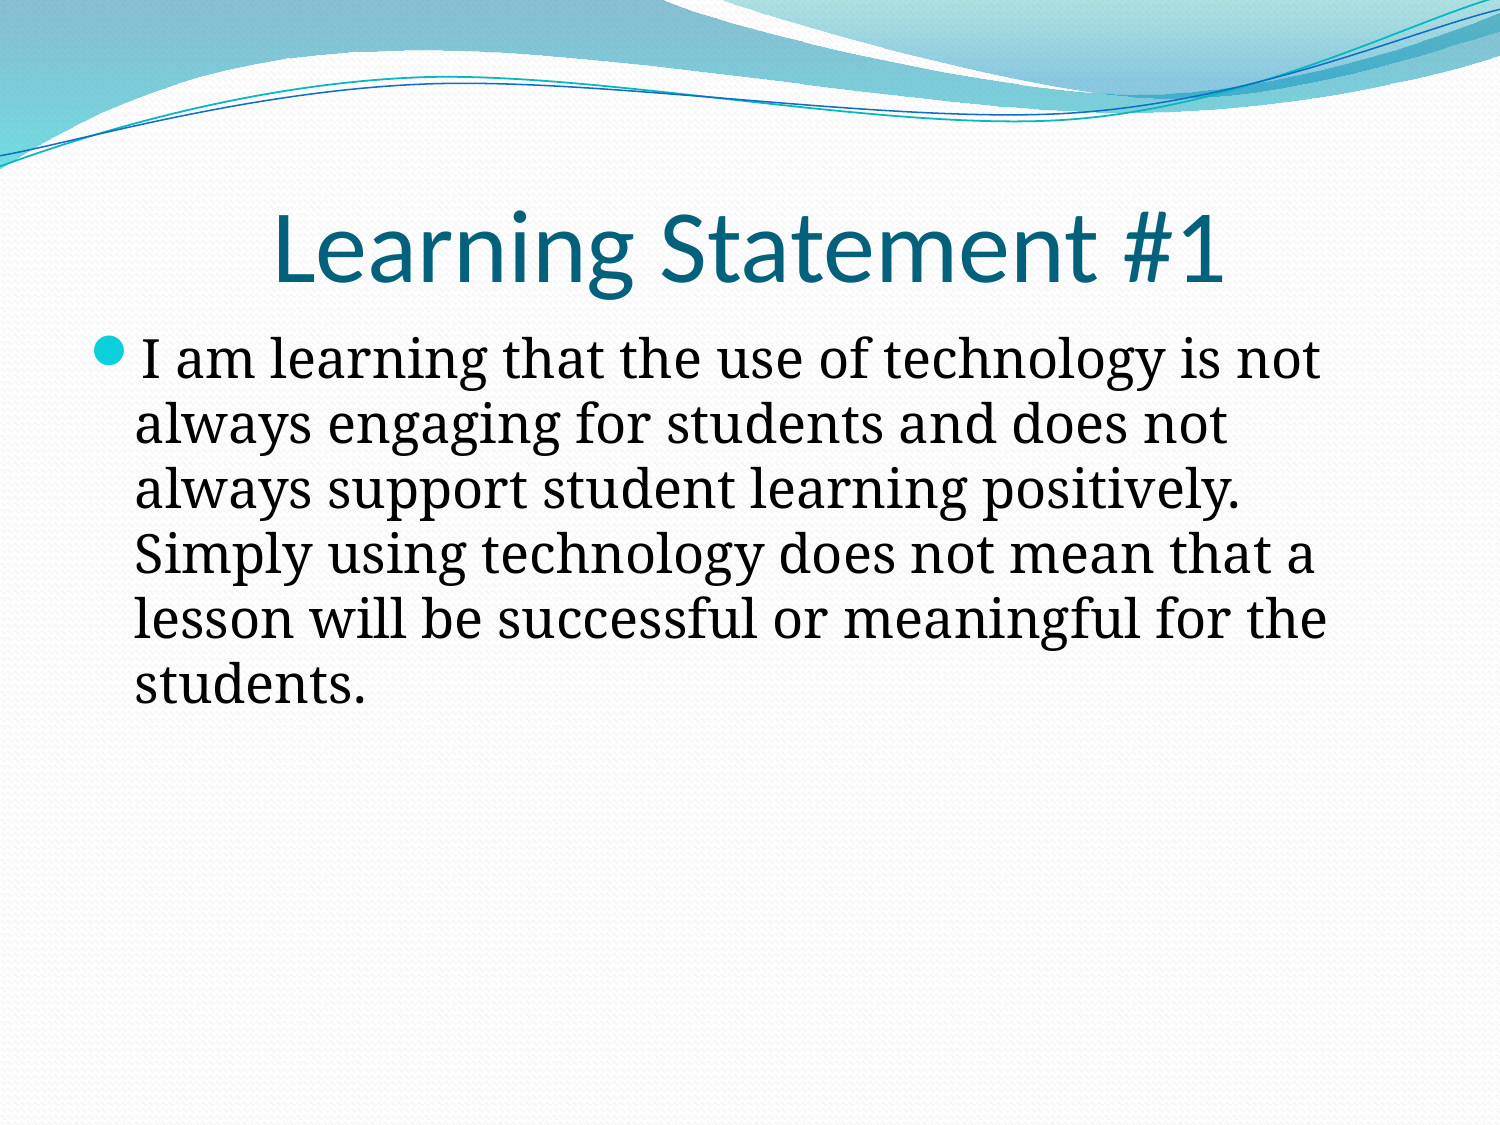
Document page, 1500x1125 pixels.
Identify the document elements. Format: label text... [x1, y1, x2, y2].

list I am learning that the use of technology is not always engaging for students and does not always support student learning positively. Simply using technology does not mean that a lesson will be successful or meaningful for the students. [75, 317, 1425, 1038]
title Learning Statement #1 [75, 115, 1425, 303]
